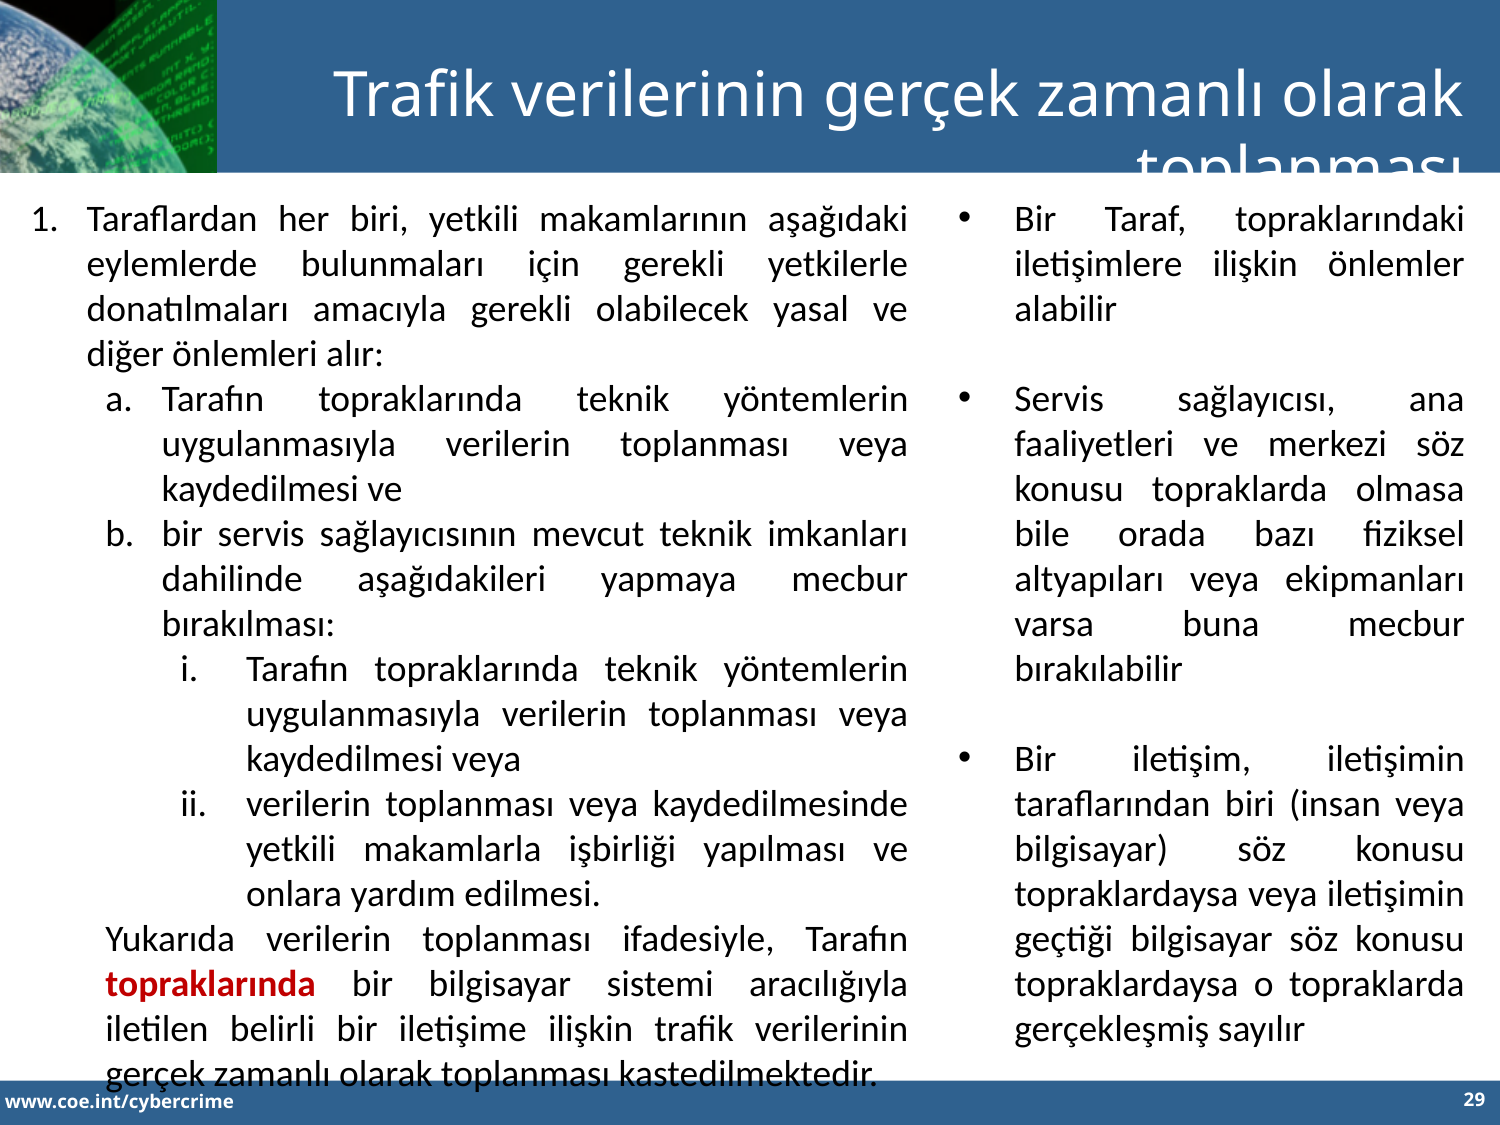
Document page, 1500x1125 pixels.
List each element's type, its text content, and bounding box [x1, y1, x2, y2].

text_box Taraflardan her biri, yetkili makamlarının aşağıdaki eylemlerde bulunmaları için gerekli yetkilerle donatılmaları amacıyla gerekli olabilecek yasal ve diğer önlemleri alır: Tarafın topraklarında teknik yöntemlerin uygulanmasıyla verilerin toplanması veya kaydedilmesi ve bir servis sağlayıcısının mevcut teknik imkanları dahilinde aşağıdakileri yapmaya mecbur bırakılması: Tarafın topraklarında teknik yöntemlerin uygulanmasıyla verilerin toplanması veya kaydedilmesi veya verilerin toplanması veya kaydedilmesinde yetkili makamlarla işbirliği yapılması ve onlara yardım edilmesi. Yukarıda verilerin toplanması ifadesiyle, Tarafın topraklarında bir bilgisayar sistemi aracılığıyla iletilen belirli bir iletişime ilişkin trafik verilerinin gerçek zamanlı olarak toplanması kastedilmektedir. [15, 186, 924, 1102]
text_box Bir Taraf, topraklarındaki iletişimlere ilişkin önlemler alabilir Servis sağlayıcısı, ana faaliyetleri ve merkezi söz konusu topraklarda olmasa bile orada bazı fiziksel altyapıları veya ekipmanları varsa buna mecbur bırakılabilir Bir iletişim, iletişimin taraflarından biri (insan veya bilgisayar) söz konusu topraklardaysa veya iletişimin geçtiği bilgisayar söz konusu topraklardaysa o topraklarda gerçekleşmiş sayılır [943, 186, 1480, 1057]
picture [0, 0, 217, 173]
text_box Trafik verilerinin gerçek zamanlı olarak toplanması [227, 46, 1480, 212]
